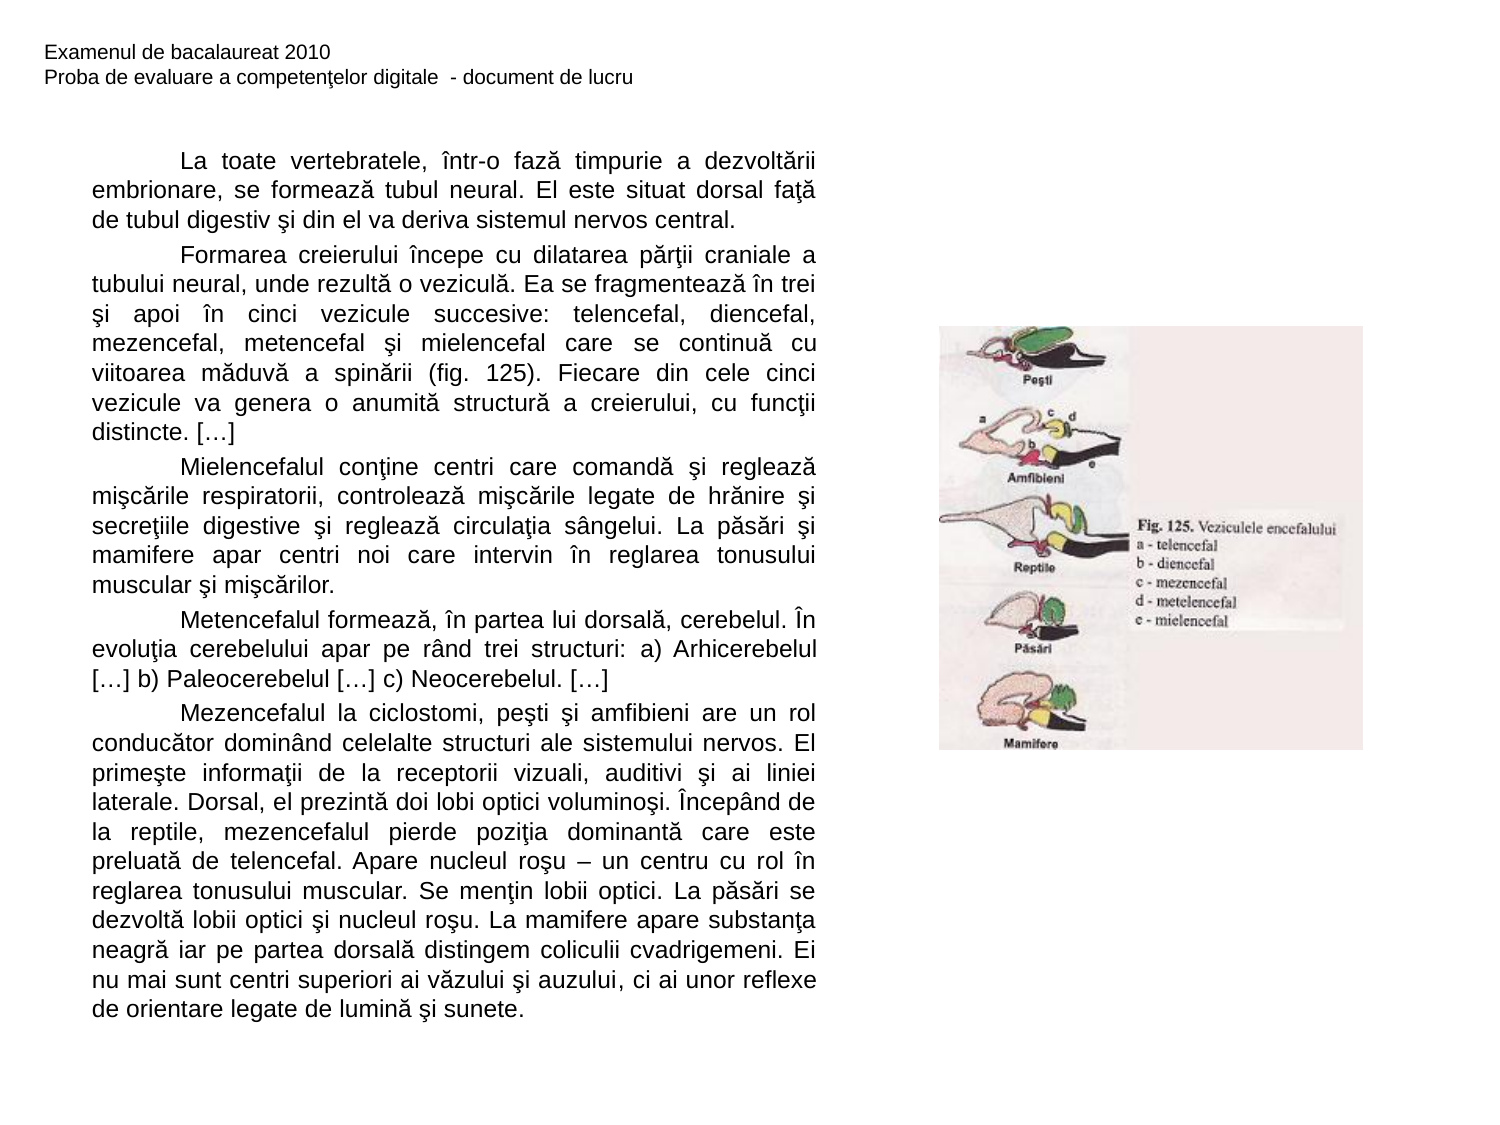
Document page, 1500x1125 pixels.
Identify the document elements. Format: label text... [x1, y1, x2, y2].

text_box Examenul de bacalaureat 2010 Proba de evaluare a competenţelor digitale - document de lucru [29, 31, 1442, 97]
list La toate vertebratele, într-o fază timpurie a dezvoltării embrionare, se formează tubul neural. El este situat dorsal faţă de tubul digestiv şi din el va deriva sistemul nervos central. Formarea creierului începe cu dilatarea părţii craniale a tubului neural, unde rezultă o veziculă. Ea se fragmentează în trei şi apoi în cinci vezicule succesive: telencefal, diencefal, mezencefal, metencefal şi mielencefal care se continuă cu viitoarea măduvă a spinării (fig. 125). Fiecare din cele cinci vezicule va genera o anumită structură a creierului, cu funcţii distincte. […] Mielencefalul conţine centri care comandă şi reglează mişcările respiratorii, controlează mişcările legate de hrănire şi secreţiile digestive şi reglează circulaţia sângelui. La păsări şi mamifere apar centri noi care intervin în reglarea tonusului muscular şi mişcărilor. Metencefalul formează, în partea lui dorsală, cerebelul. În evoluţia cerebelului apar pe rând trei structuri: a) Arhicerebelul […] b) Paleocerebelul […] c) Neocerebelul. […] Mezencefalul la ciclostomi, peşti şi amfibieni are un rol conducător dominând celelalte structuri ale sistemului nervos. El primeşte informaţii de la receptorii vizuali, auditivi şi ai liniei laterale. Dorsal, el prezintă doi lobi optici voluminoşi. Începând de la reptile, mezencefalul pierde poziţia dominantă care este preluată de telencefal. Apare nucleul roşu – un centru cu rol în reglarea tonusului muscular. Se menţin lobii optici. La păsări se dezvoltă lobii optici şi nucleul roşu. La mamifere apare substanţa neagră iar pe partea dorsală distingem coliculii cvadrigemeni. Ei nu mai sunt centri superiori ai văzului şi auzului, ci ai unor reflexe de orientare legate de lumină şi sunete. [76, 136, 834, 1036]
picture [938, 325, 1363, 750]
